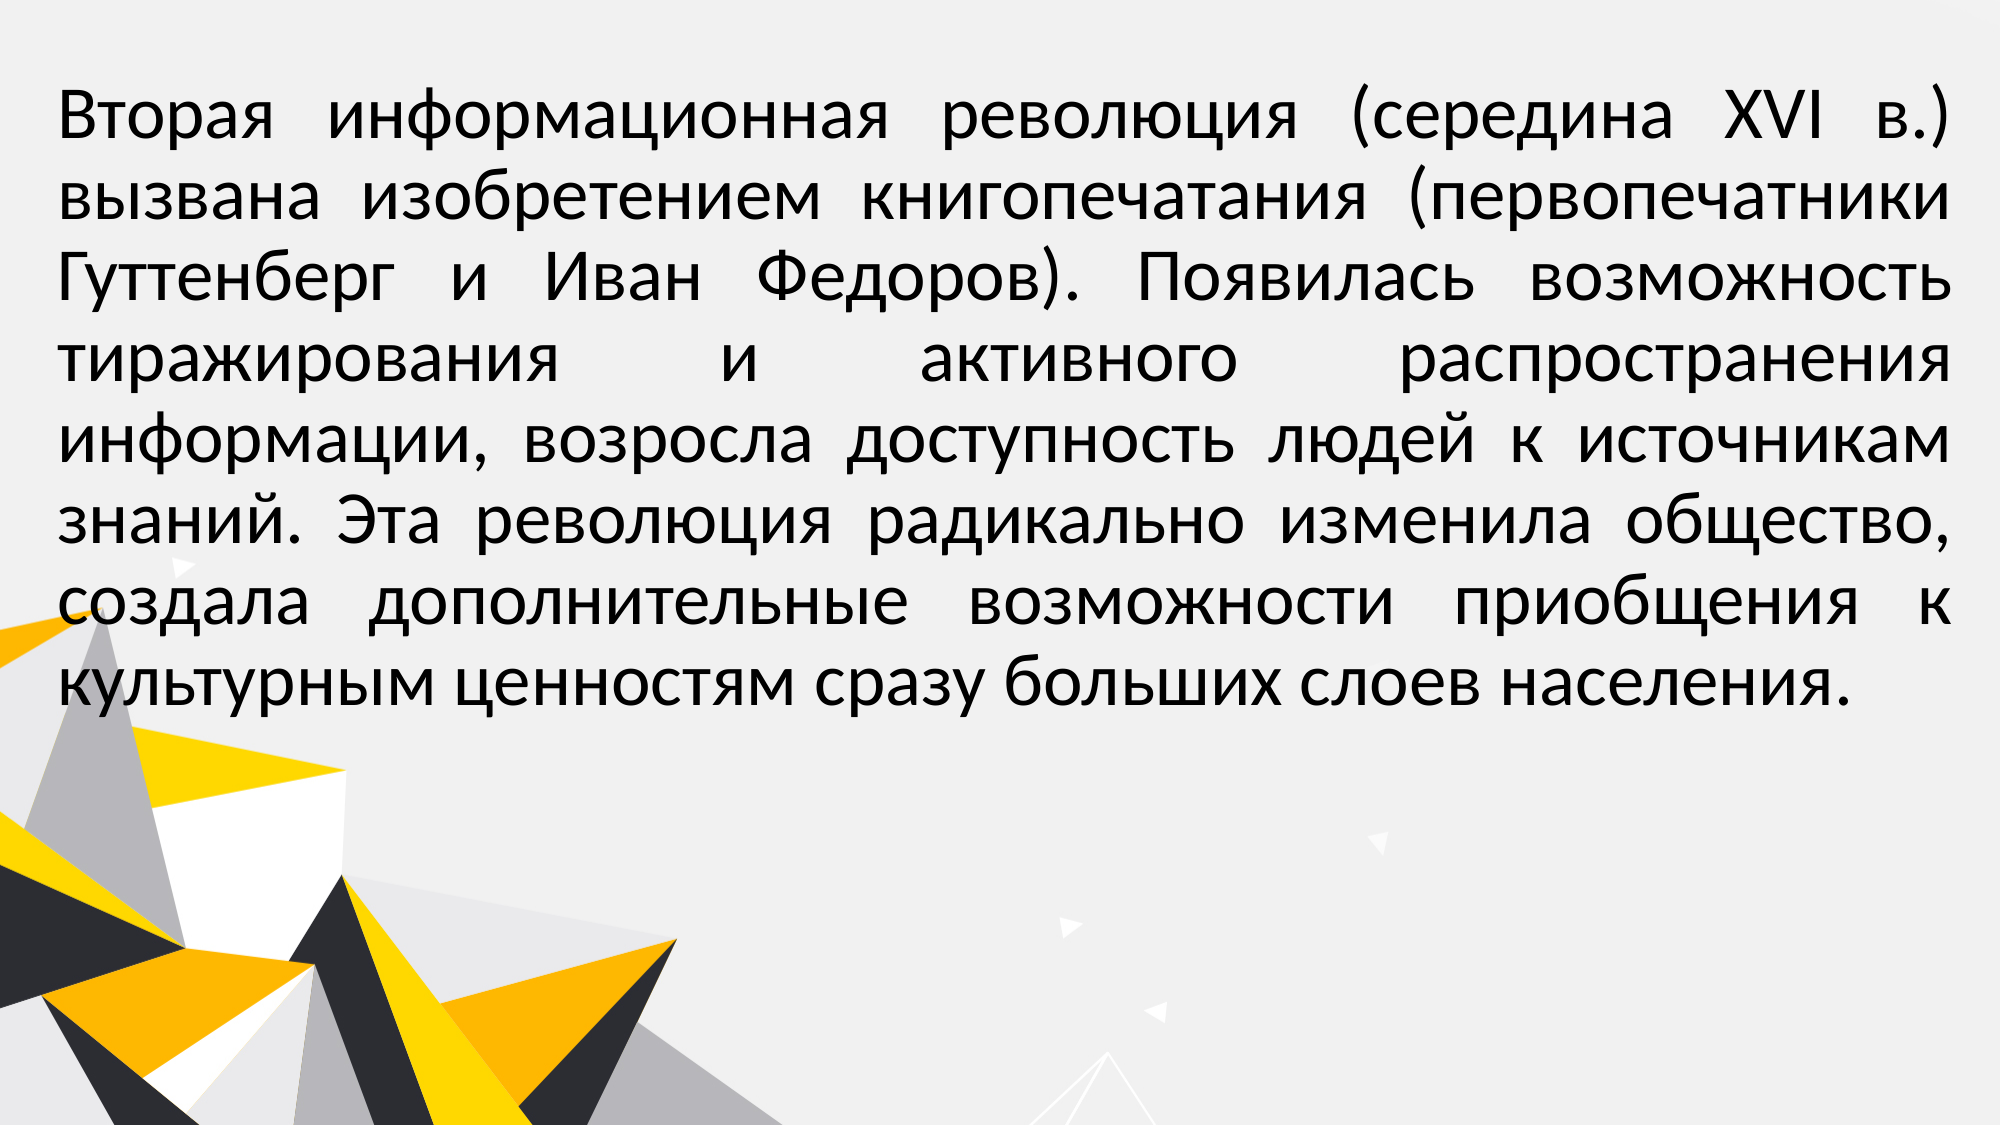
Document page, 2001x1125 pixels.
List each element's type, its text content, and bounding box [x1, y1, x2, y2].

list Вторая информационная революция (середина XVI в.) вызвана изобретением книгопечатания (первопечатники Гуттенберг и Иван Федоров). Появилась возможность тиражирования и активного распространения информации, возросла доступность людей к источникам знаний. Эта революция радикально изменила общество, создала дополнительные возможности приобщения к культурным ценностям сразу больших слоев населения. [42, 66, 1970, 780]
picture [0, 0, 2000, 1125]
